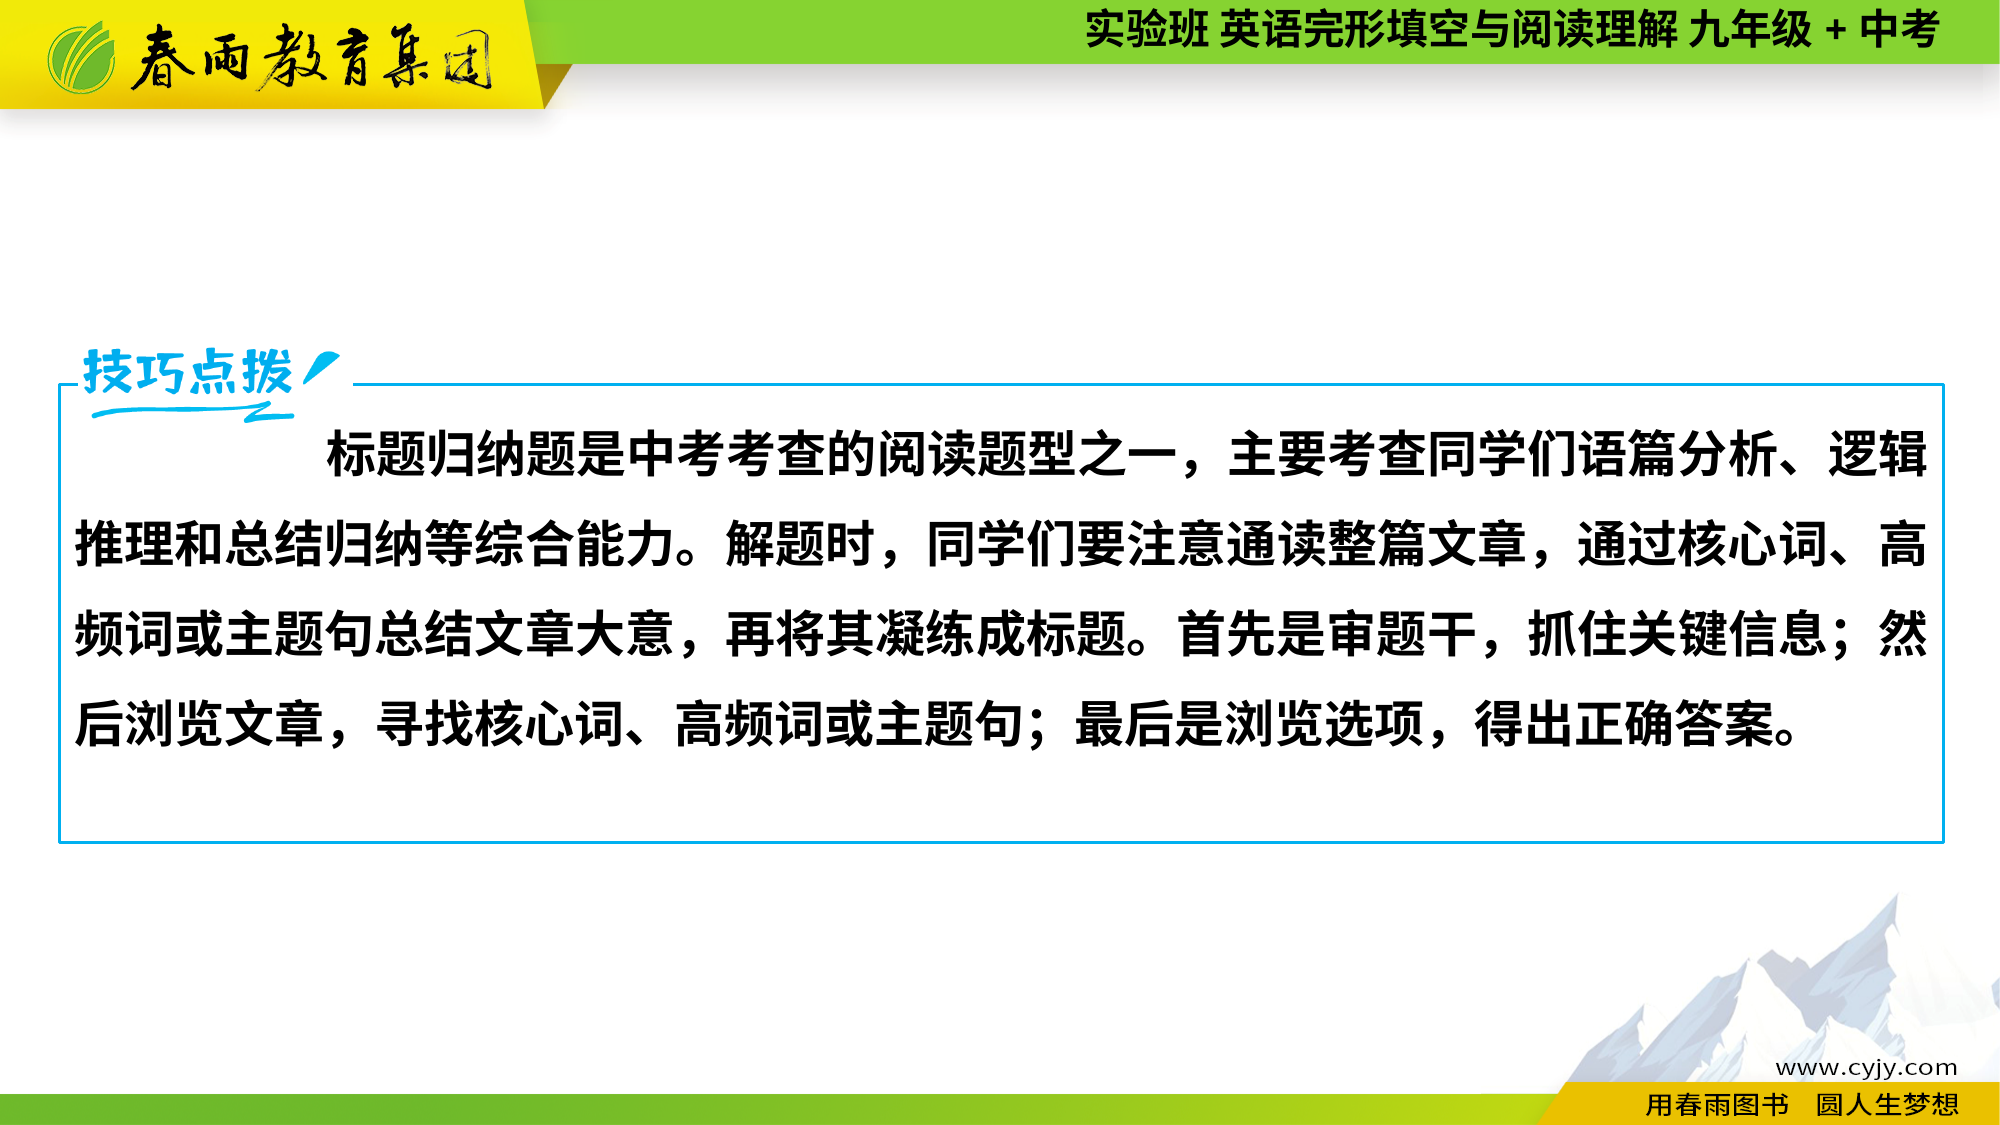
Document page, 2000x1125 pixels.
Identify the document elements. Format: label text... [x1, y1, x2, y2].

list 标题归纳题是中考考查的阅读题型之一，主要考查同学们语篇分析、逻辑推理和总结归纳等综合能力。解题时，同学们要注意通读整篇文章，通过核心词、高频词或主题句总结文章大意，再将其凝练成标题。首先是审题干，抓住关键信息；然后浏览文章，寻找核心词、高频词或主题句；最后是浏览选项，得出正确答案。 [59, 384, 1944, 843]
picture [0, 0, 2000, 1125]
